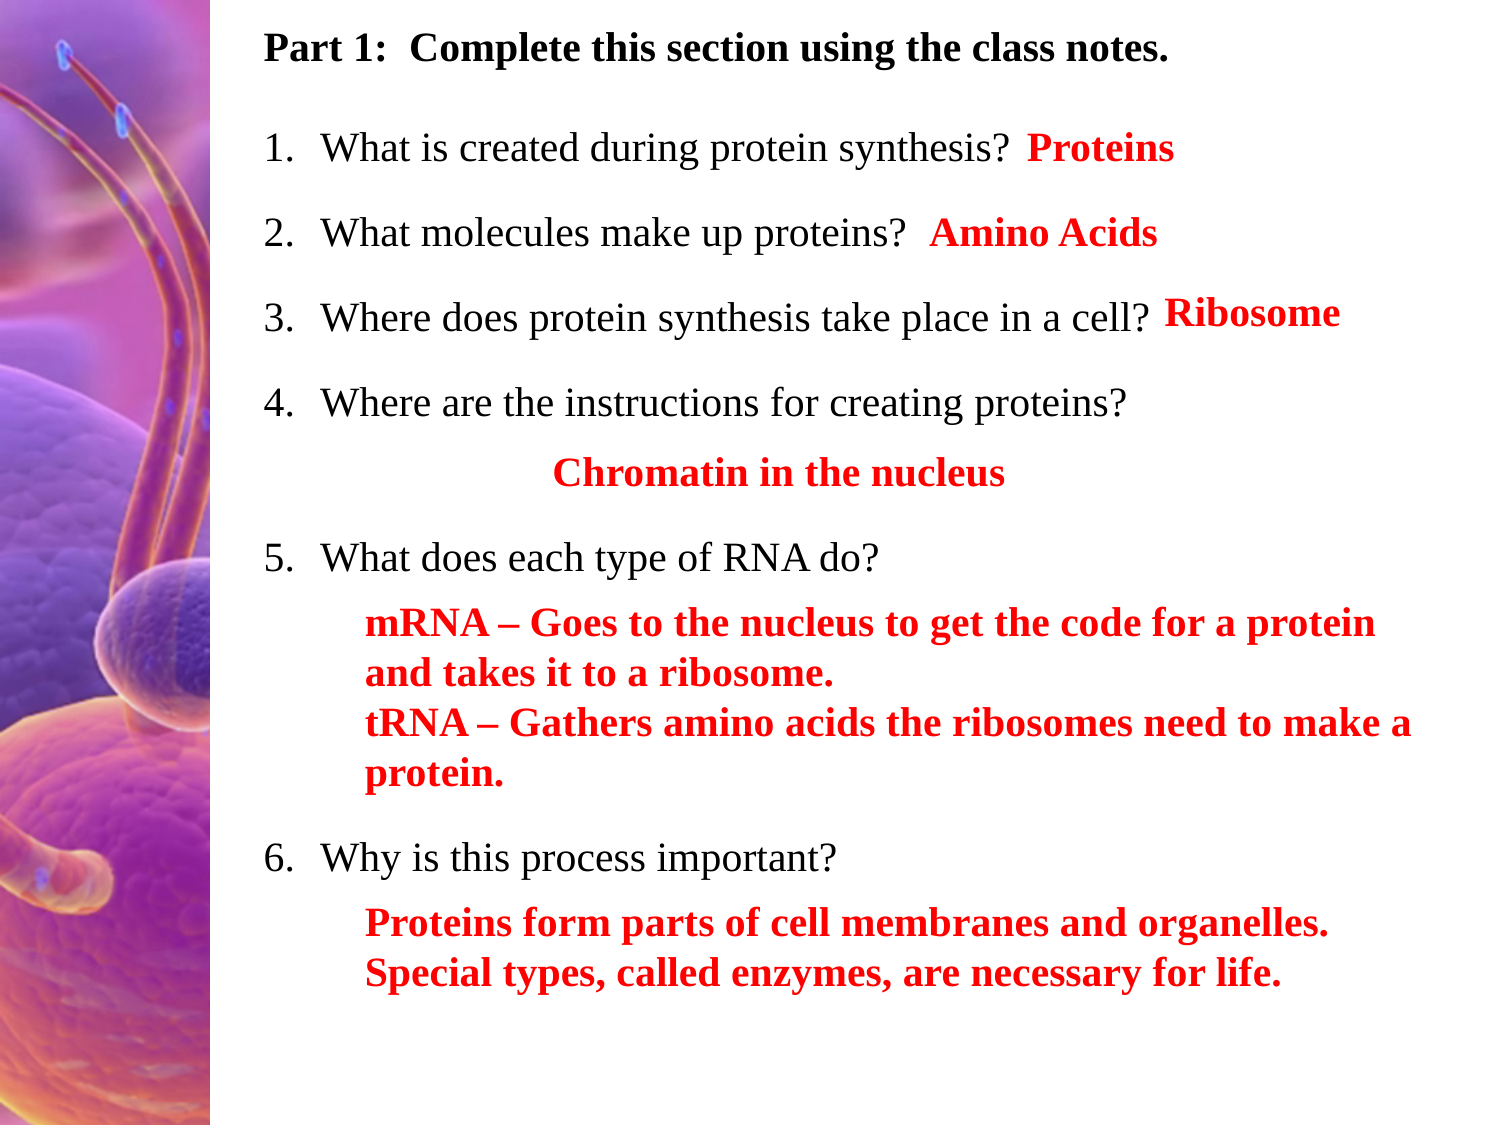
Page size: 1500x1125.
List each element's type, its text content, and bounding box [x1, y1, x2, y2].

text_box mRNA – Goes to the nucleus to get the code for a protein and takes it to a ribosome. tRNA – Gathers amino acids the ribosomes need to make a protein. [350, 587, 1438, 803]
text_box Ribosome [1149, 276, 1388, 342]
picture [0, 0, 211, 1125]
text_box Amino Acids [914, 197, 1235, 263]
text_box Chromatin in the nucleus [537, 437, 1050, 503]
text_box Part 1: Complete this section using the class notes. What is created during protein synthesis? What molecules make up proteins? Where does protein synthesis take place in a cell? Where are the instructions for creating proteins? What does each type of RNA do? Why is this process important? [249, 12, 1458, 1062]
text_box Proteins form parts of cell membranes and organelles. Special types, called enzymes, are necessary for life. [350, 887, 1438, 1003]
text_box Proteins [1012, 112, 1333, 178]
